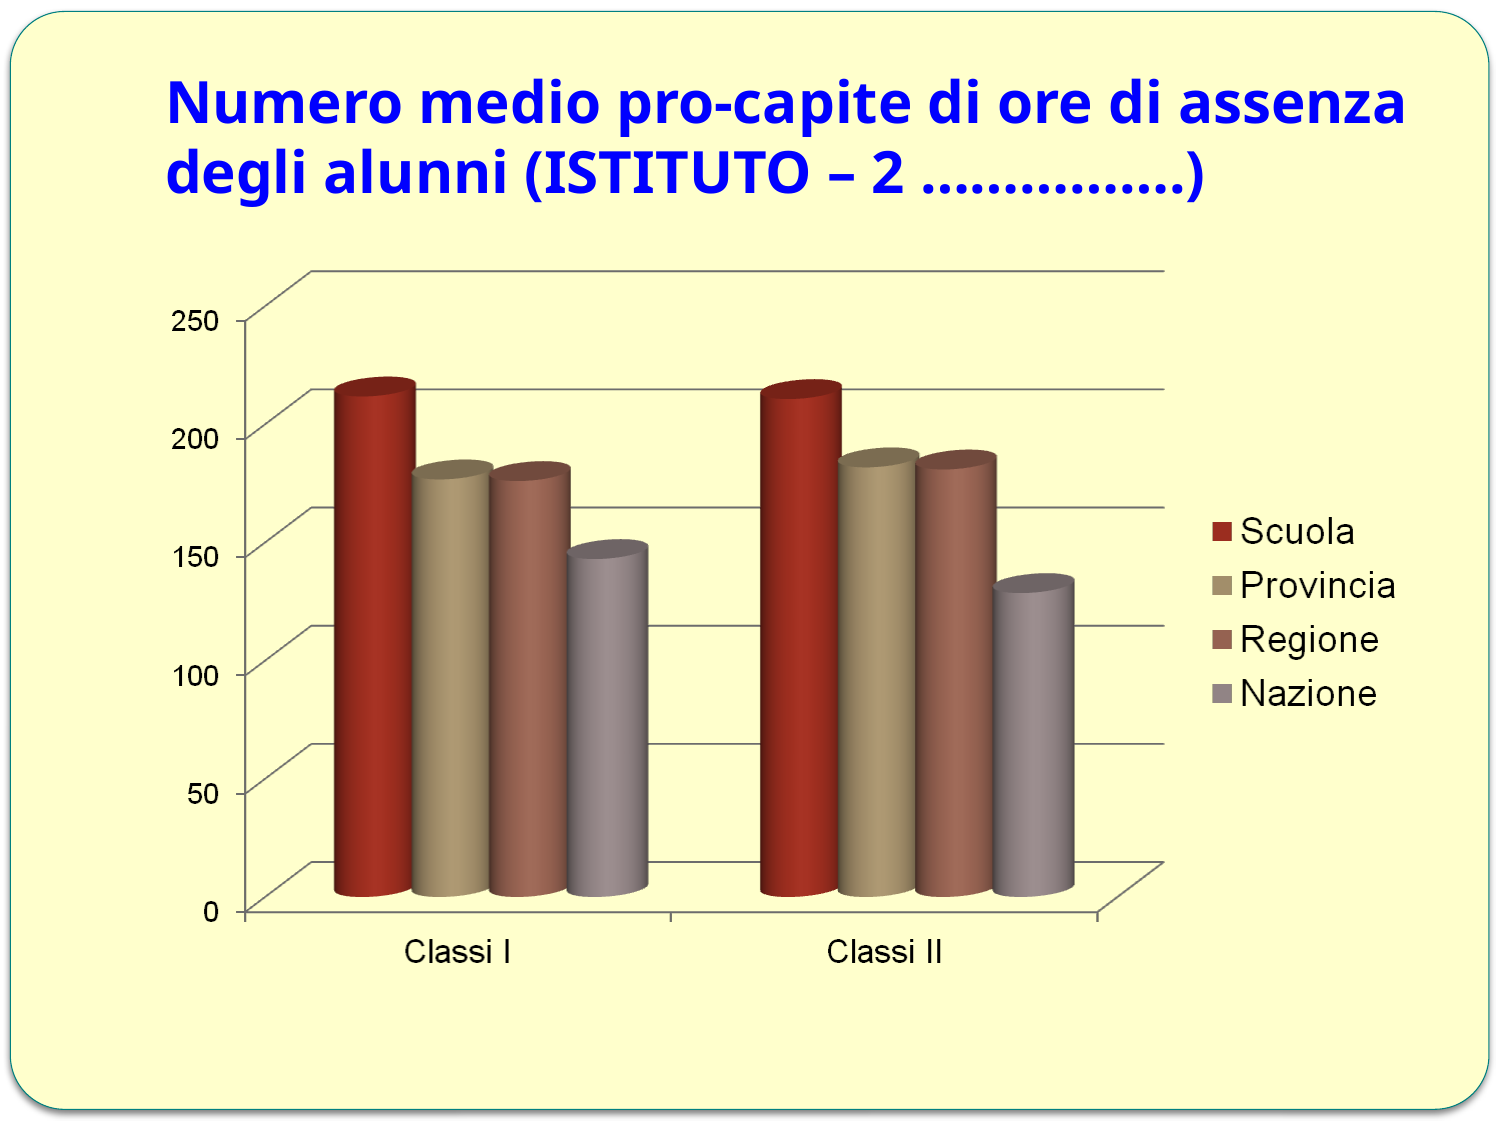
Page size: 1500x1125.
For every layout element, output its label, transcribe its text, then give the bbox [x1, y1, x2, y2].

title Numero medio pro-capite di ore di assenza degli alunni (ISTITUTO – 2 …………….) [149, 44, 1426, 221]
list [141, 228, 1434, 996]
